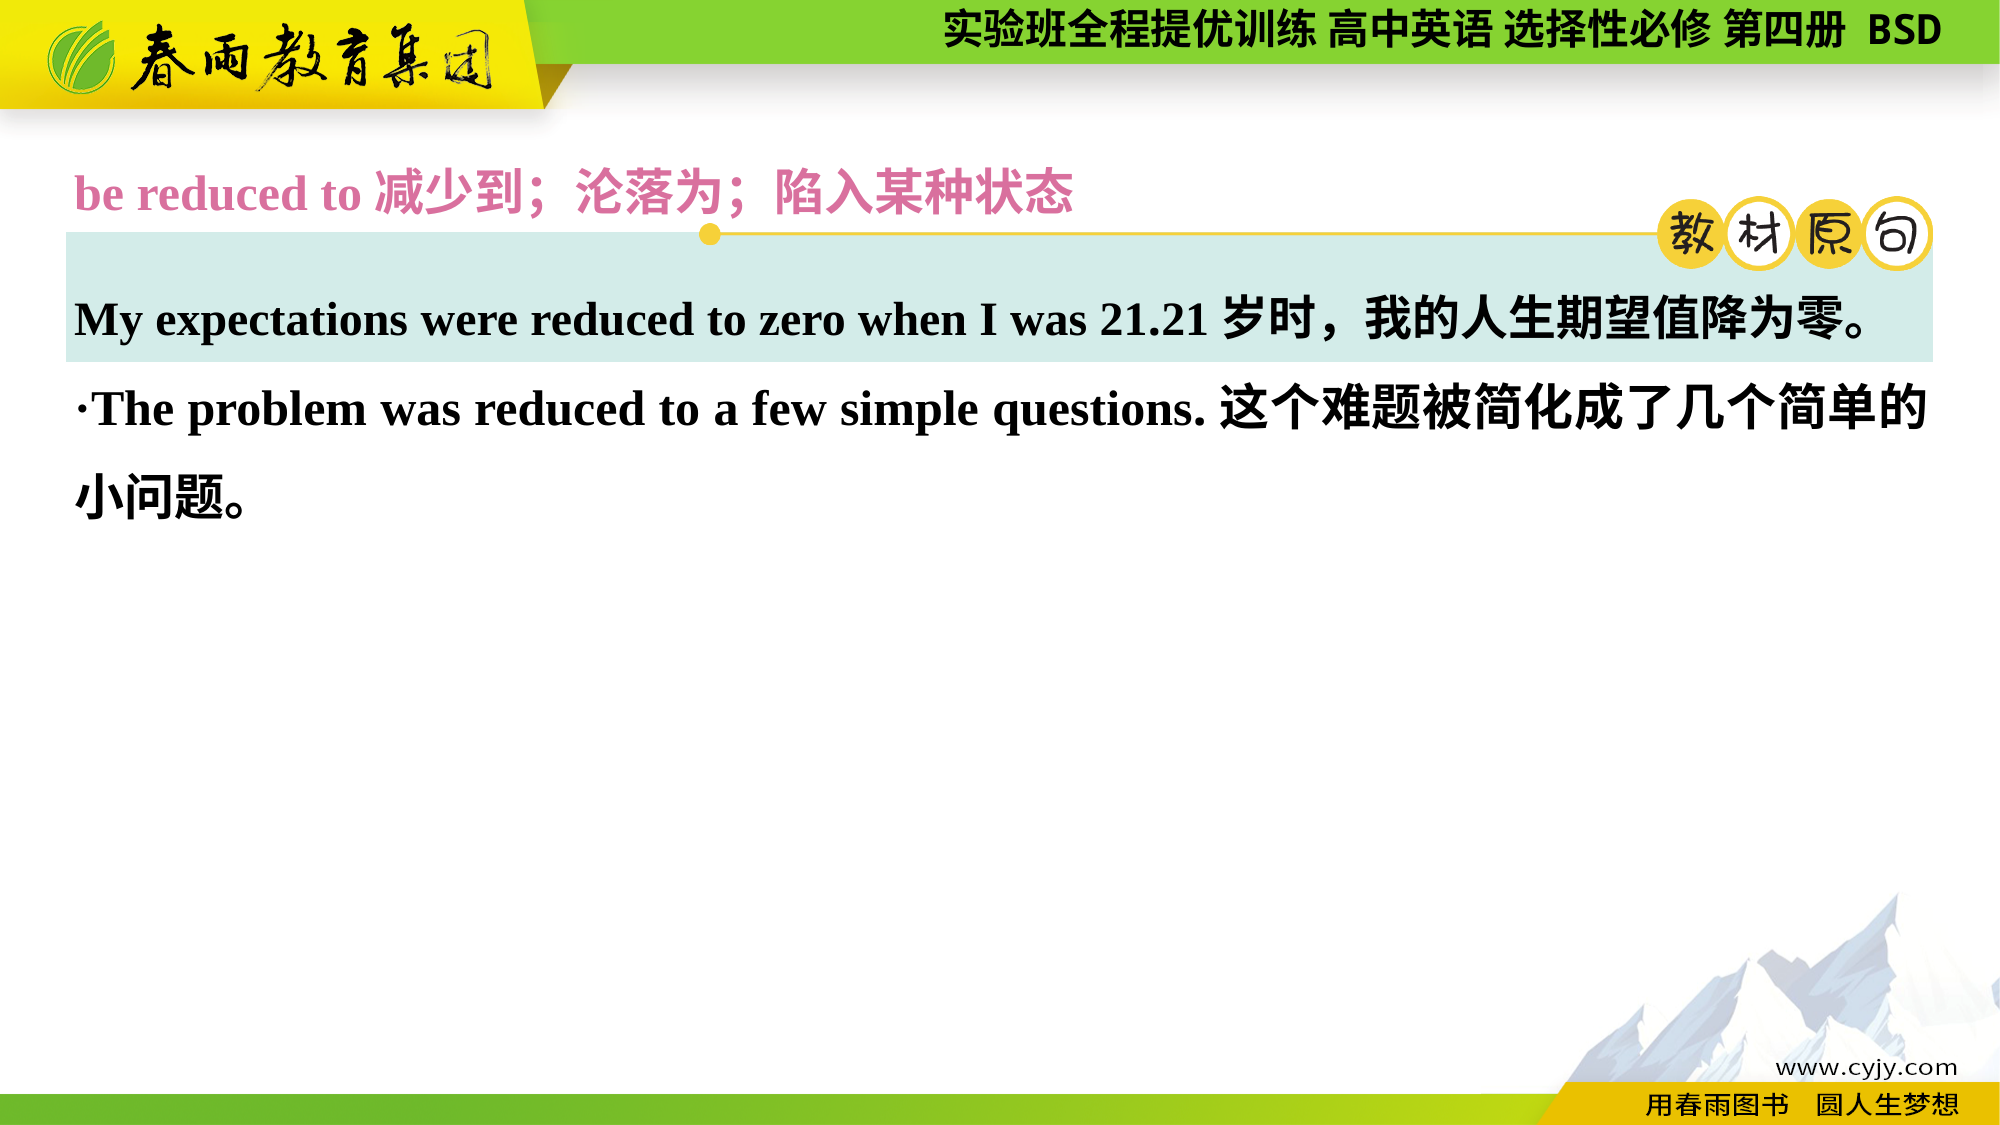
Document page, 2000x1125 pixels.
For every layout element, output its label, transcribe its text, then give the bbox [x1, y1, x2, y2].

picture [0, 0, 2000, 1125]
list be reduced to减少到；沦落为；陷入某种状态 My expectations were reduced to zero when I was 21.21岁时，我的人生期望值降为零。 ·The problem was reduced to a few simple questions.这个难题被简化成了几个简单的小问题。 [59, 122, 1944, 537]
